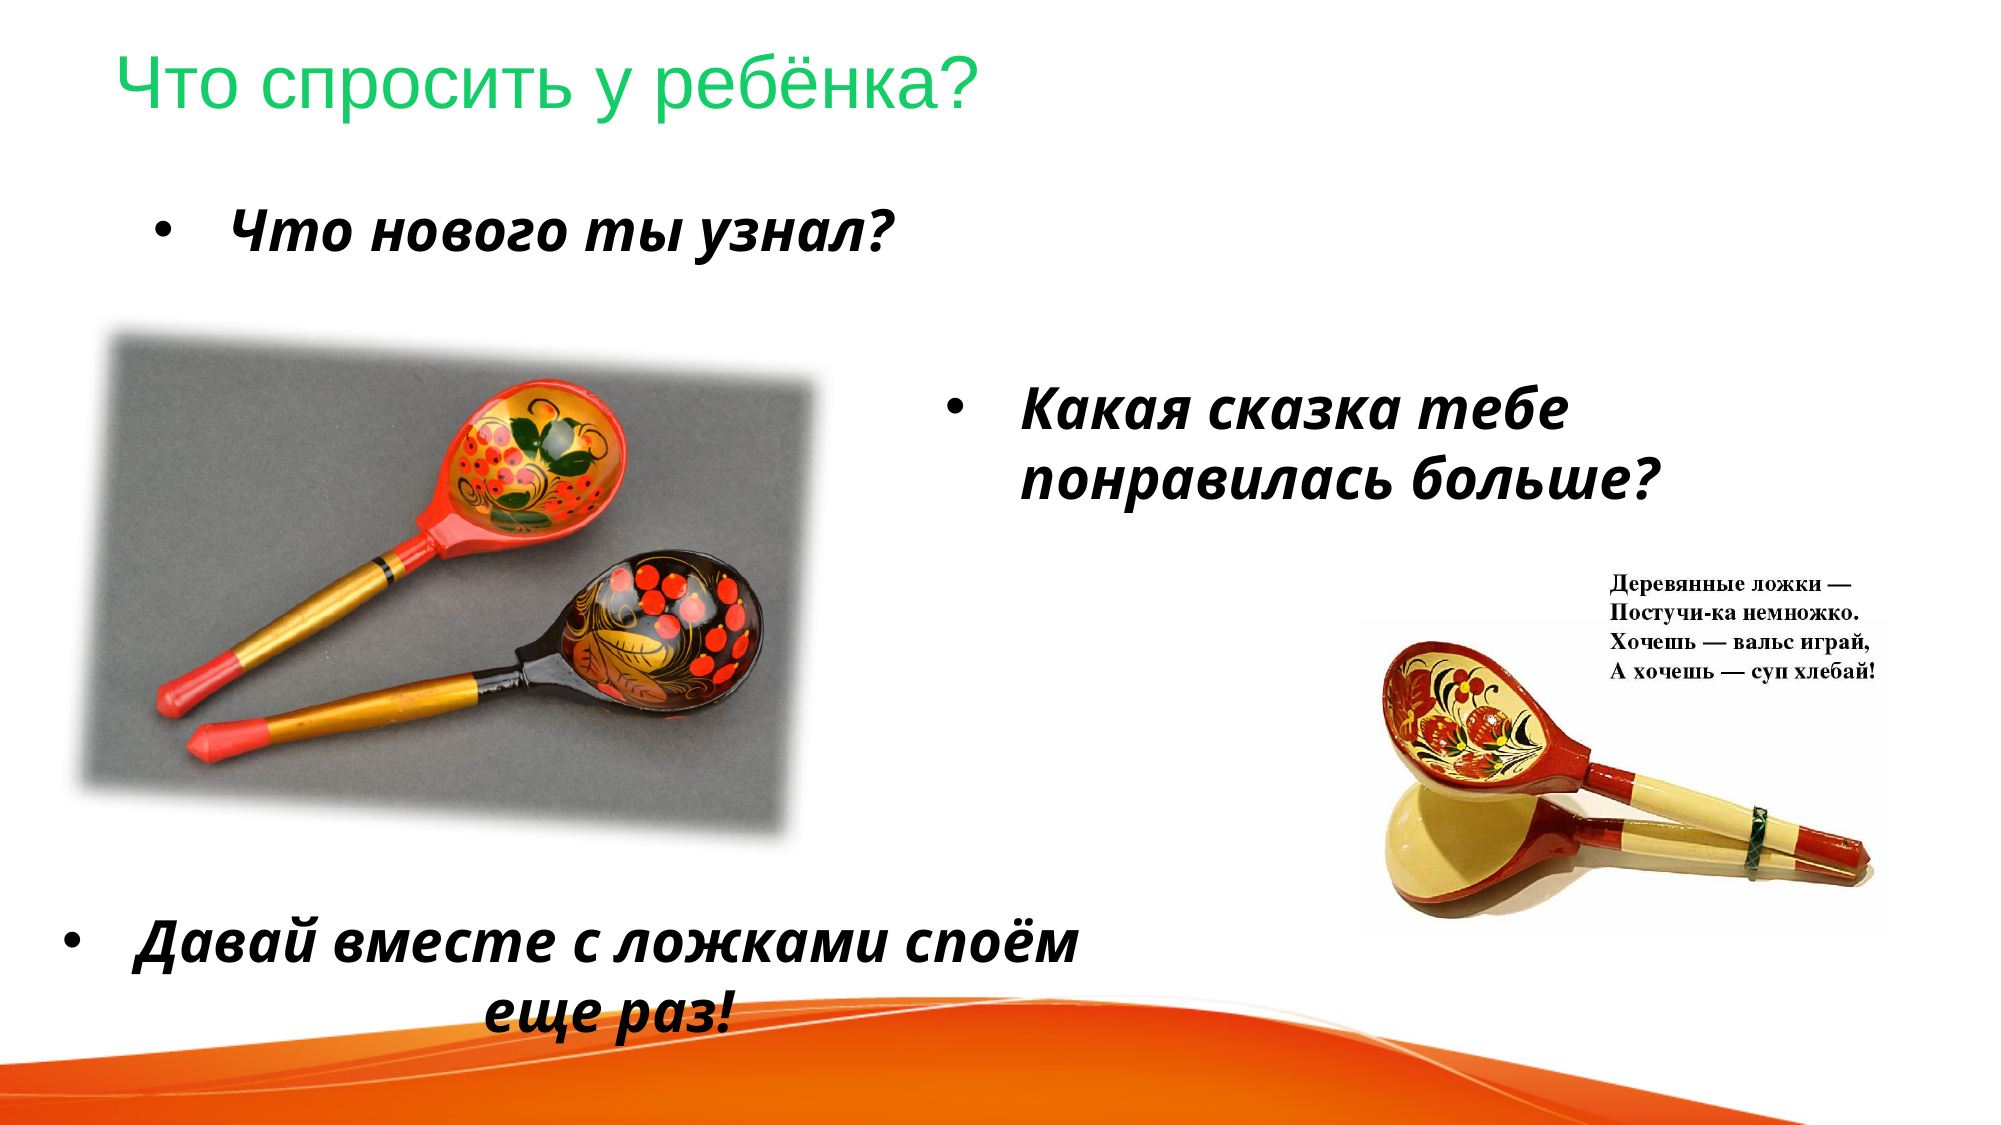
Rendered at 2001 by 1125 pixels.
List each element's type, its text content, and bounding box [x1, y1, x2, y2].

title Что спросить у ребёнка? [99, 30, 1901, 127]
picture [0, 0, 2001, 1125]
text_box Какая сказка тебе понравилась больше? [931, 363, 1946, 519]
text_box Что нового ты узнал? [99, 185, 963, 271]
text_box Давай вместе с ложками споём еще раз! [34, 896, 1109, 994]
